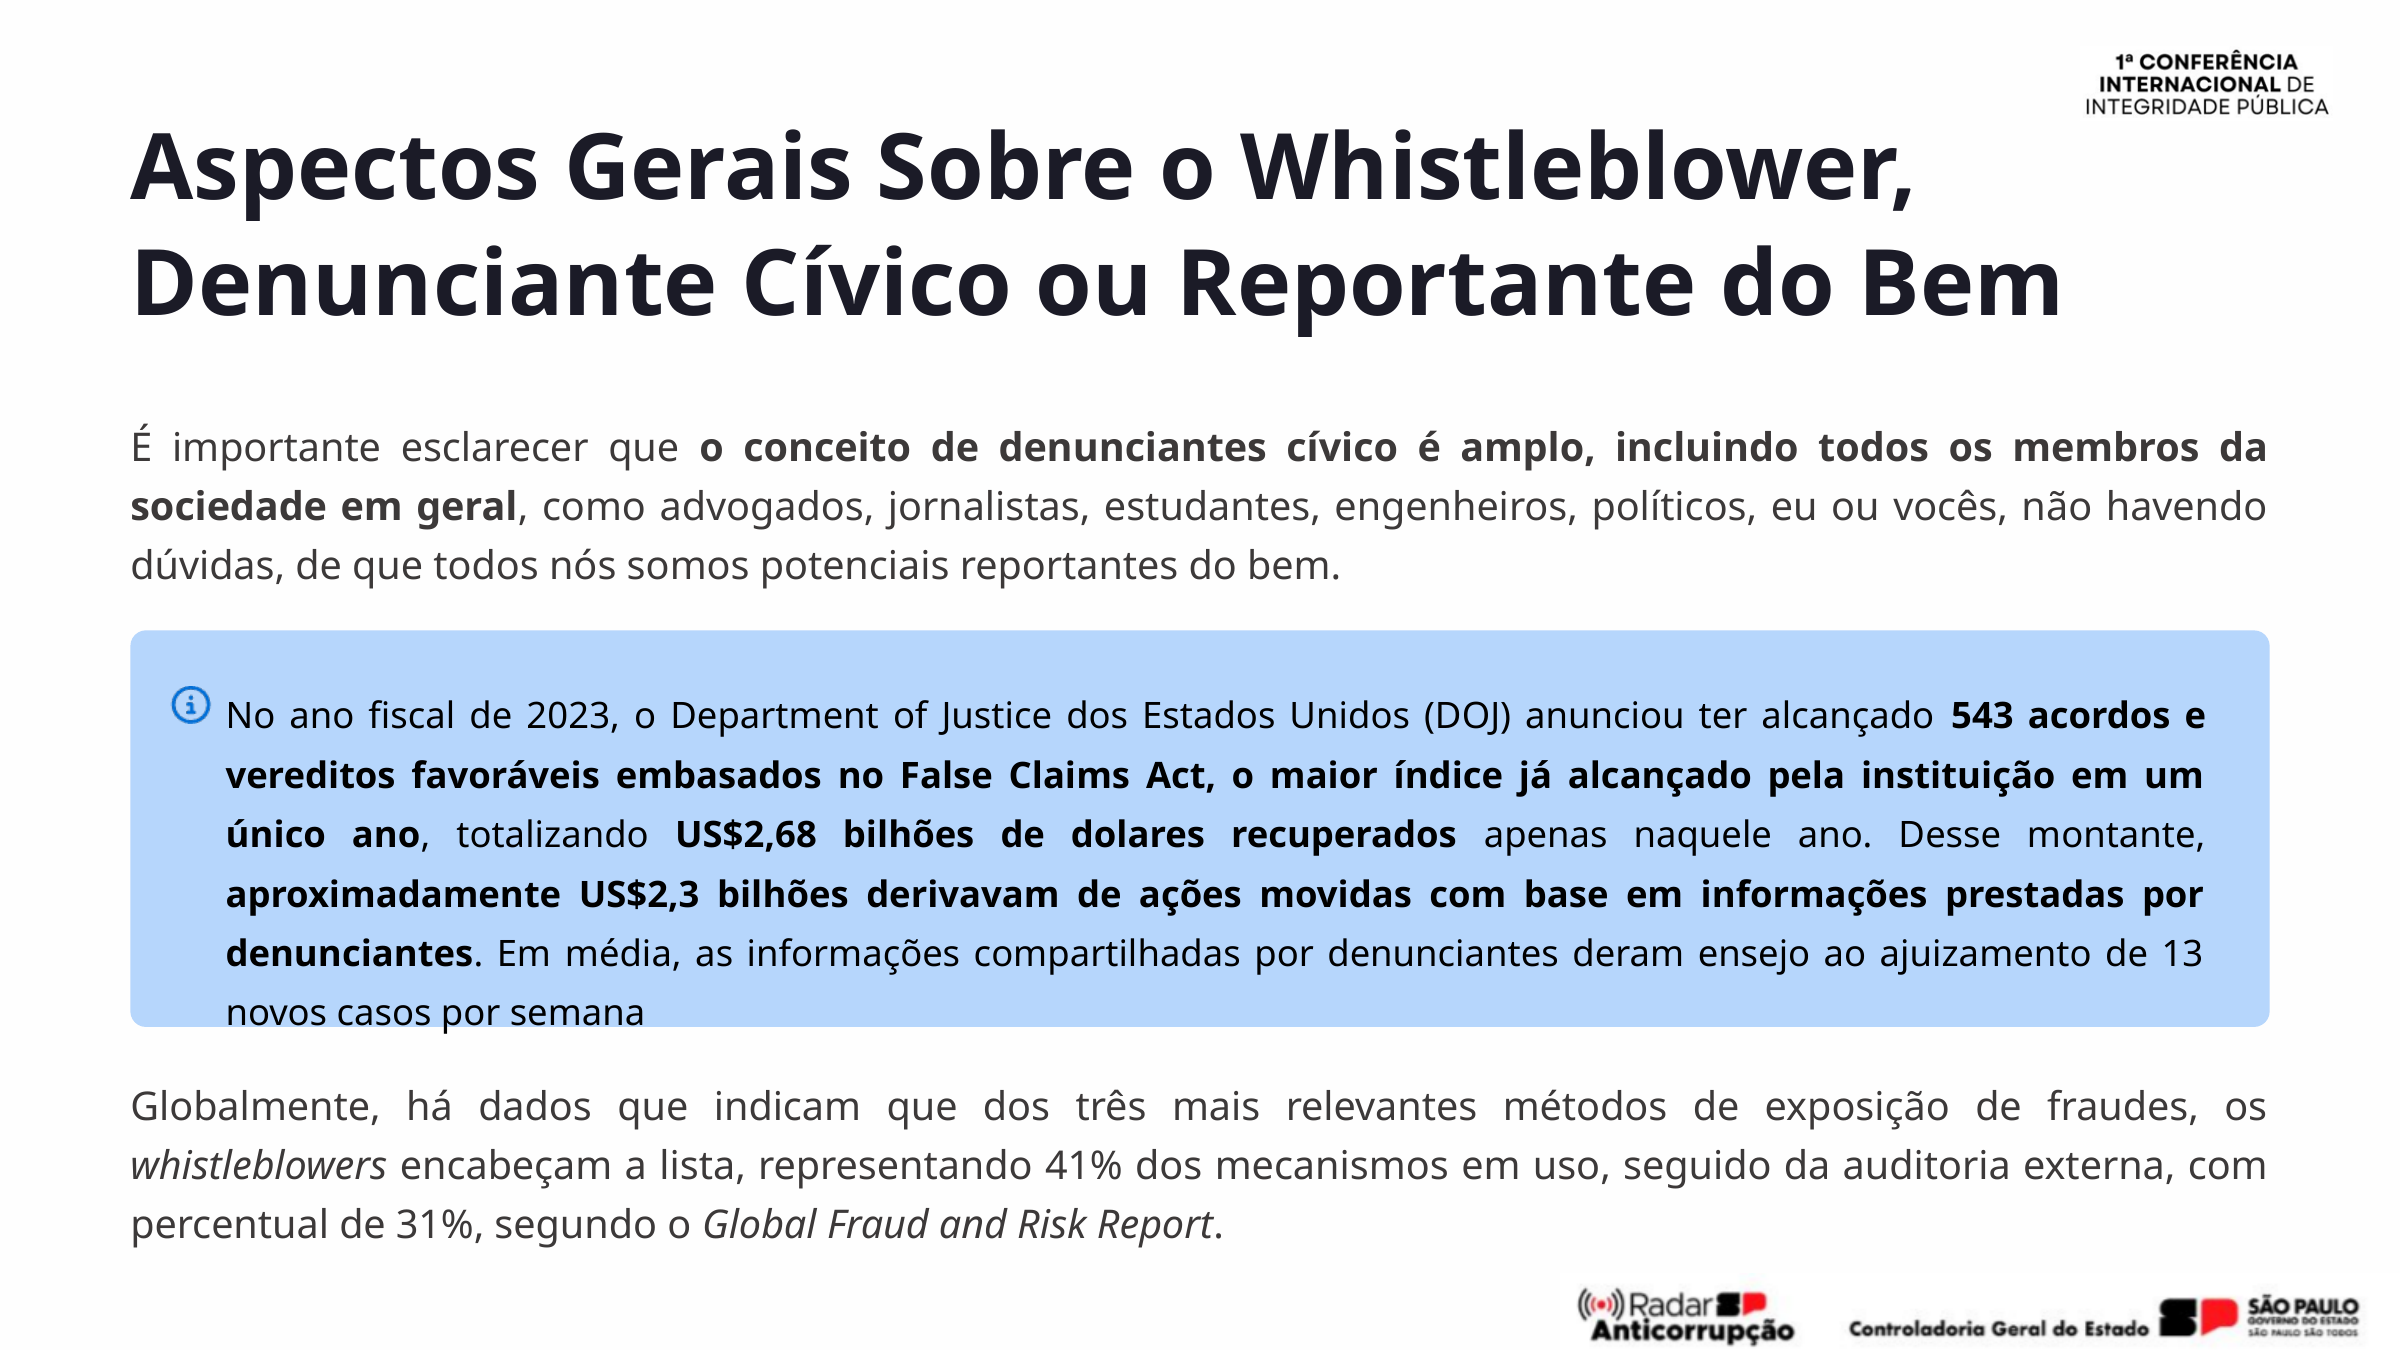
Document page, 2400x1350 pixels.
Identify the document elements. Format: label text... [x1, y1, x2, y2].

picture [167, 686, 215, 725]
text_box É importante esclarecer que o conceito de denunciantes cívico é amplo, incluindo todos os membros da sociedade em geral, como advogados, jornalistas, estudantes, engenheiros, políticos, eu ou vocês, não havendo dúvidas, de que todos nós somos potenciais reportantes do bem. [130, 409, 2270, 589]
text_box [130, 630, 2270, 1027]
text_box Globalmente, há dados que indicam que dos três mais relevantes métodos de exposição de fraudes, os whistleblowers encabeçam a lista, representando 41% dos mecanismos em uso, seguido da auditoria externa, com percentual de 31%, segundo o Global Fraud and Risk Report. [130, 1068, 2270, 1248]
picture [1560, 1271, 2400, 1350]
picture [2080, 46, 2333, 121]
text_box Aspectos Gerais Sobre o Whistleblower, Denunciante Cívico ou Reportante do Bem [130, 102, 2270, 336]
text_box No ano fiscal de 2023, o Department of Justice dos Estados Unidos (DOJ) anunciou ter alcançado 543 acordos e vereditos favoráveis embasados no False Claims Act, o maior índice já alcançado pela instituição em um único ano, totalizando US$2,68 bilhões de dolares recuperados apenas naquele ano. Desse montante, aproximadamente US$2,3 bilhões derivavam de ações movidas com base em informações prestadas por denunciantes. Em média, as informações compartilhadas por denunciantes deram ensejo ao ajuizamento de 13 novos casos por semana [225, 676, 2207, 975]
